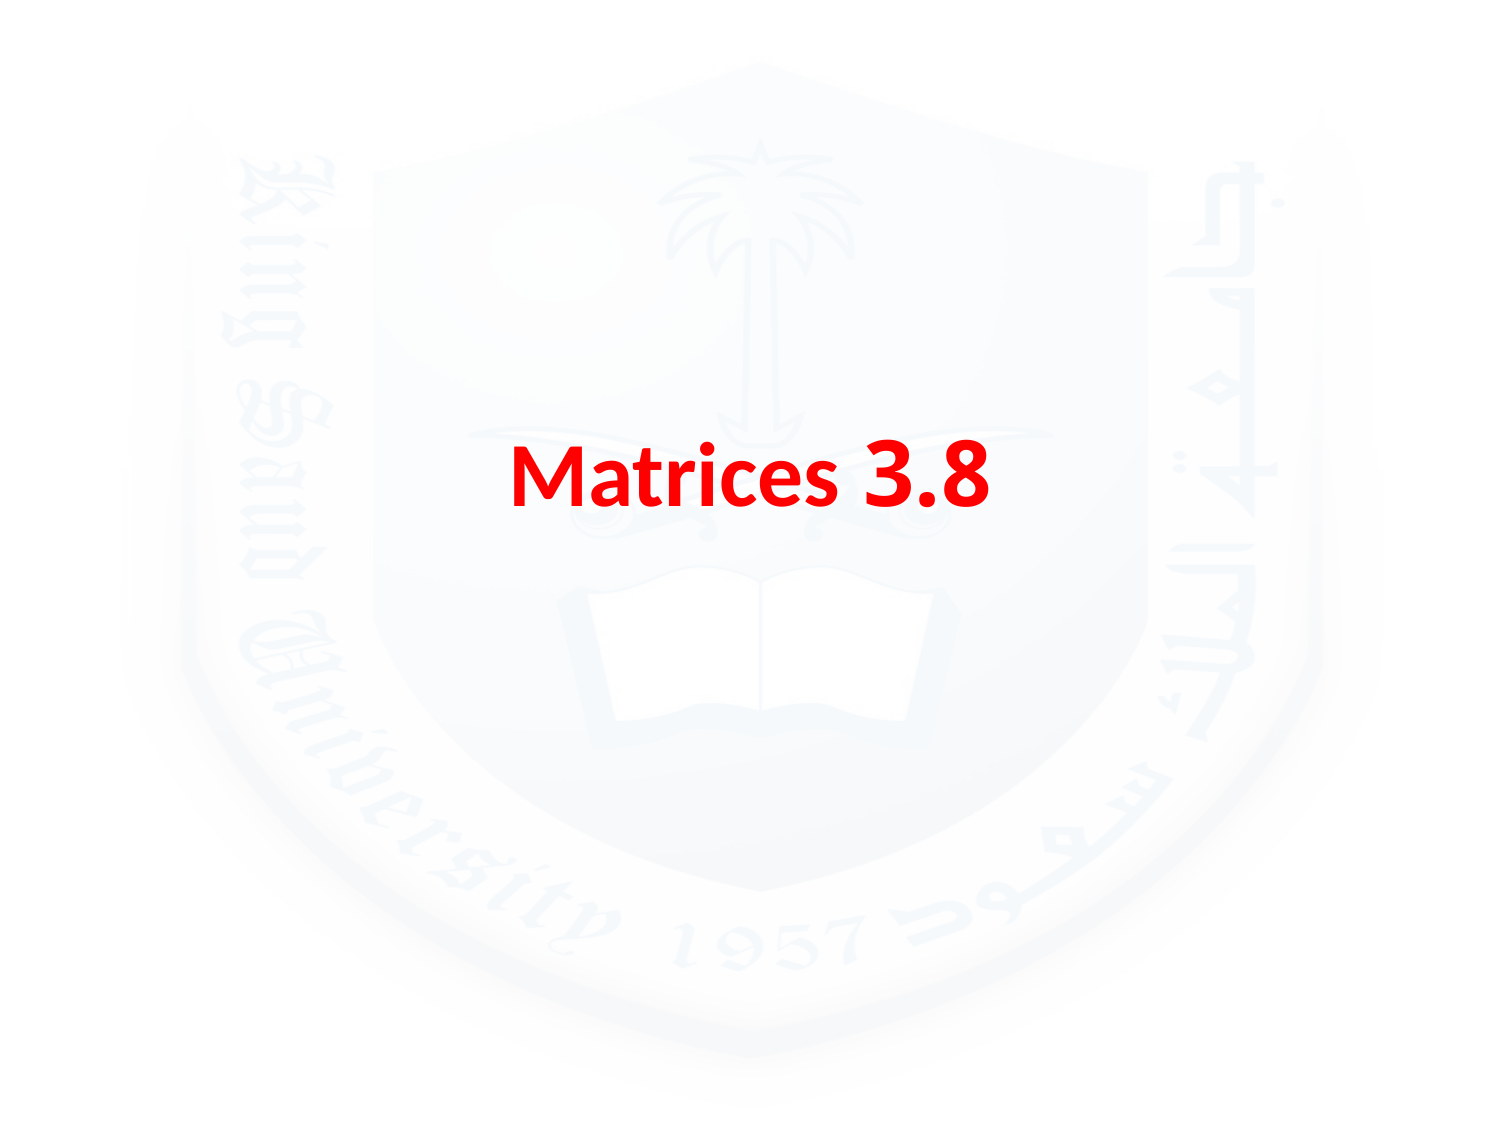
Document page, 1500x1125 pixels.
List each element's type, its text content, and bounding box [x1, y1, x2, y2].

title 3.8 Matrices [112, 349, 1388, 591]
